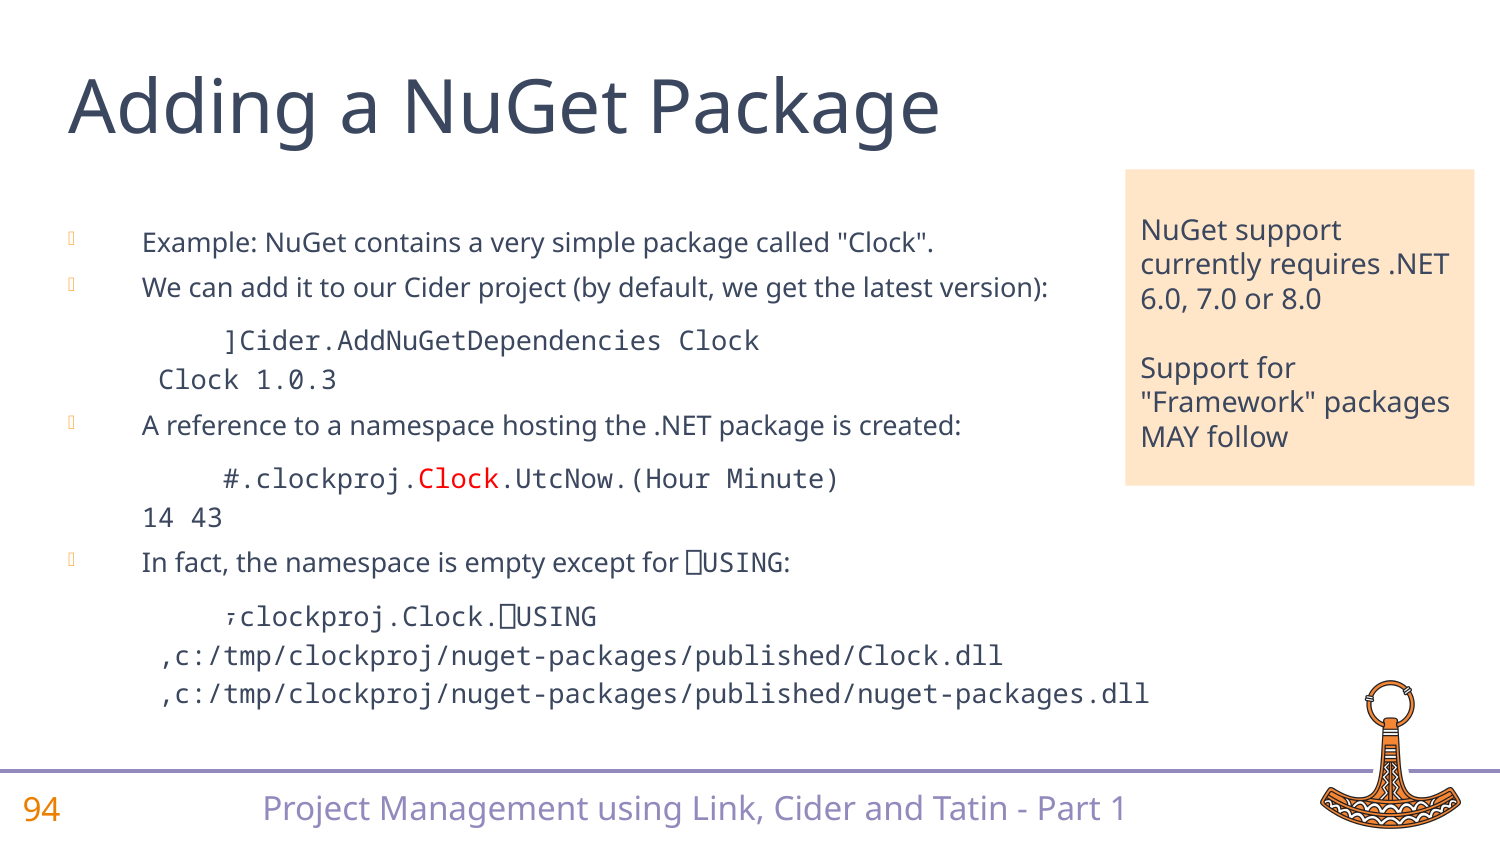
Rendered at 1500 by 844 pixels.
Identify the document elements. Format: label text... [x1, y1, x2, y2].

picture [1320, 680, 1461, 829]
list NuGet support currently requires .NET 6.0, 7.0 or 8.0 Support for "Framework" packages MAY follow [1125, 169, 1475, 486]
list Example: NuGet contains a very simple package called "Clock". We can add it to our Cider project (by default, we get the latest version): ]Cider.AddNuGetDependencies Clock Clock 1.0.3 A reference to a namespace hosting the .NET package is created: #.clockproj.Clock.UtcNow.(Hour Minute) 14 43 In fact, the namespace is empty except for ⎕USING: ⍪clockproj.Clock.⎕USING ,c:/tmp/clockproj/nuget-packages/published/Clock.dll ,c:/tmp/clockproj/nuget-packages/published/nuget-packages.dll [53, 211, 1171, 737]
title Adding a NuGet Package [53, 43, 1203, 157]
